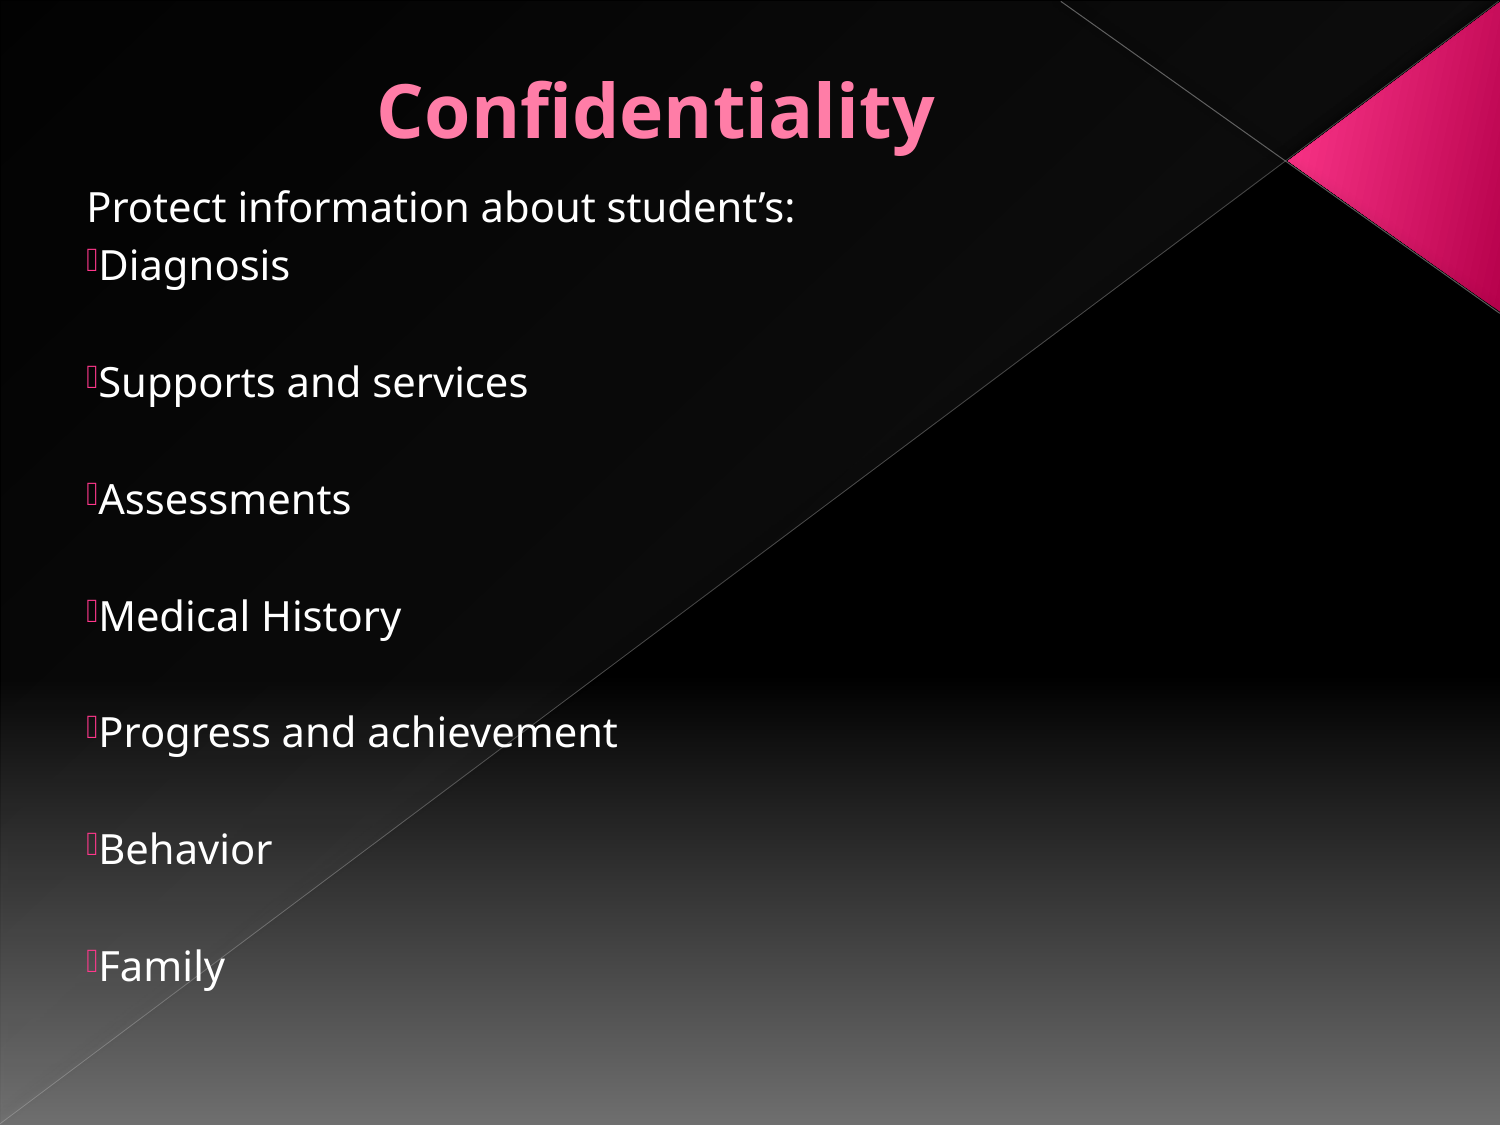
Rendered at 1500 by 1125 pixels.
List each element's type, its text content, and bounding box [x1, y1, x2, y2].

list Protect information about student’s: Diagnosis Supports and services Assessments Medical History Progress and achievement Behavior Family [62, 173, 1305, 1056]
title Confidentiality [62, 44, 1250, 173]
